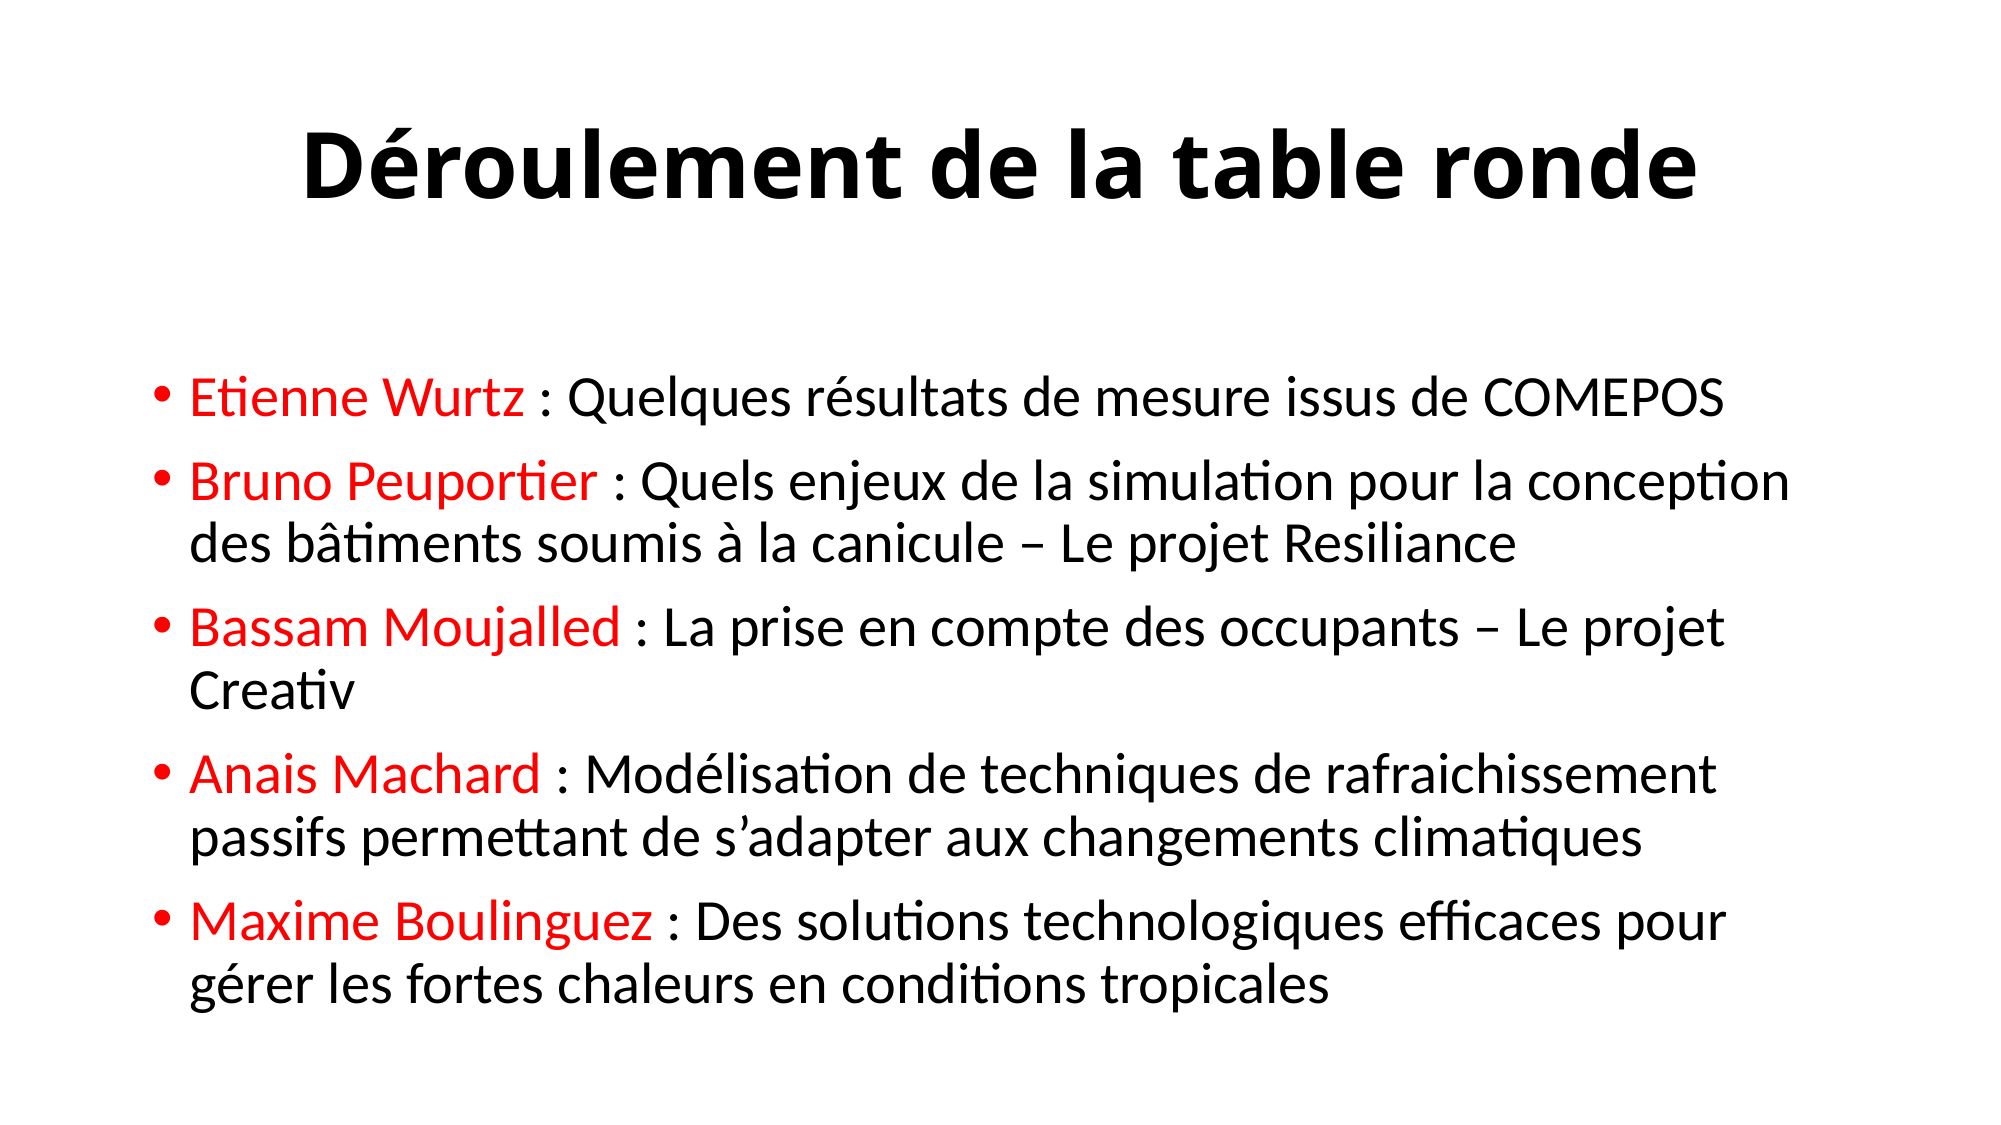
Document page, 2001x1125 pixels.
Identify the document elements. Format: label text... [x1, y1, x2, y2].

title Déroulement de la table ronde [137, 59, 1863, 278]
list Etienne Wurtz : Quelques résultats de mesure issus de COMEPOS Bruno Peuportier : Quels enjeux de la simulation pour la conception des bâtiments soumis à la canicule – Le projet Resiliance Bassam Moujalled : La prise en compte des occupants – Le projet Creativ Anais Machard : Modélisation de techniques de rafraichissement passifs permettant de s’adapter aux changements climatiques Maxime Boulinguez : Des solutions technologiques efficaces pour gérer les fortes chaleurs en conditions tropicales [137, 358, 1863, 1073]
